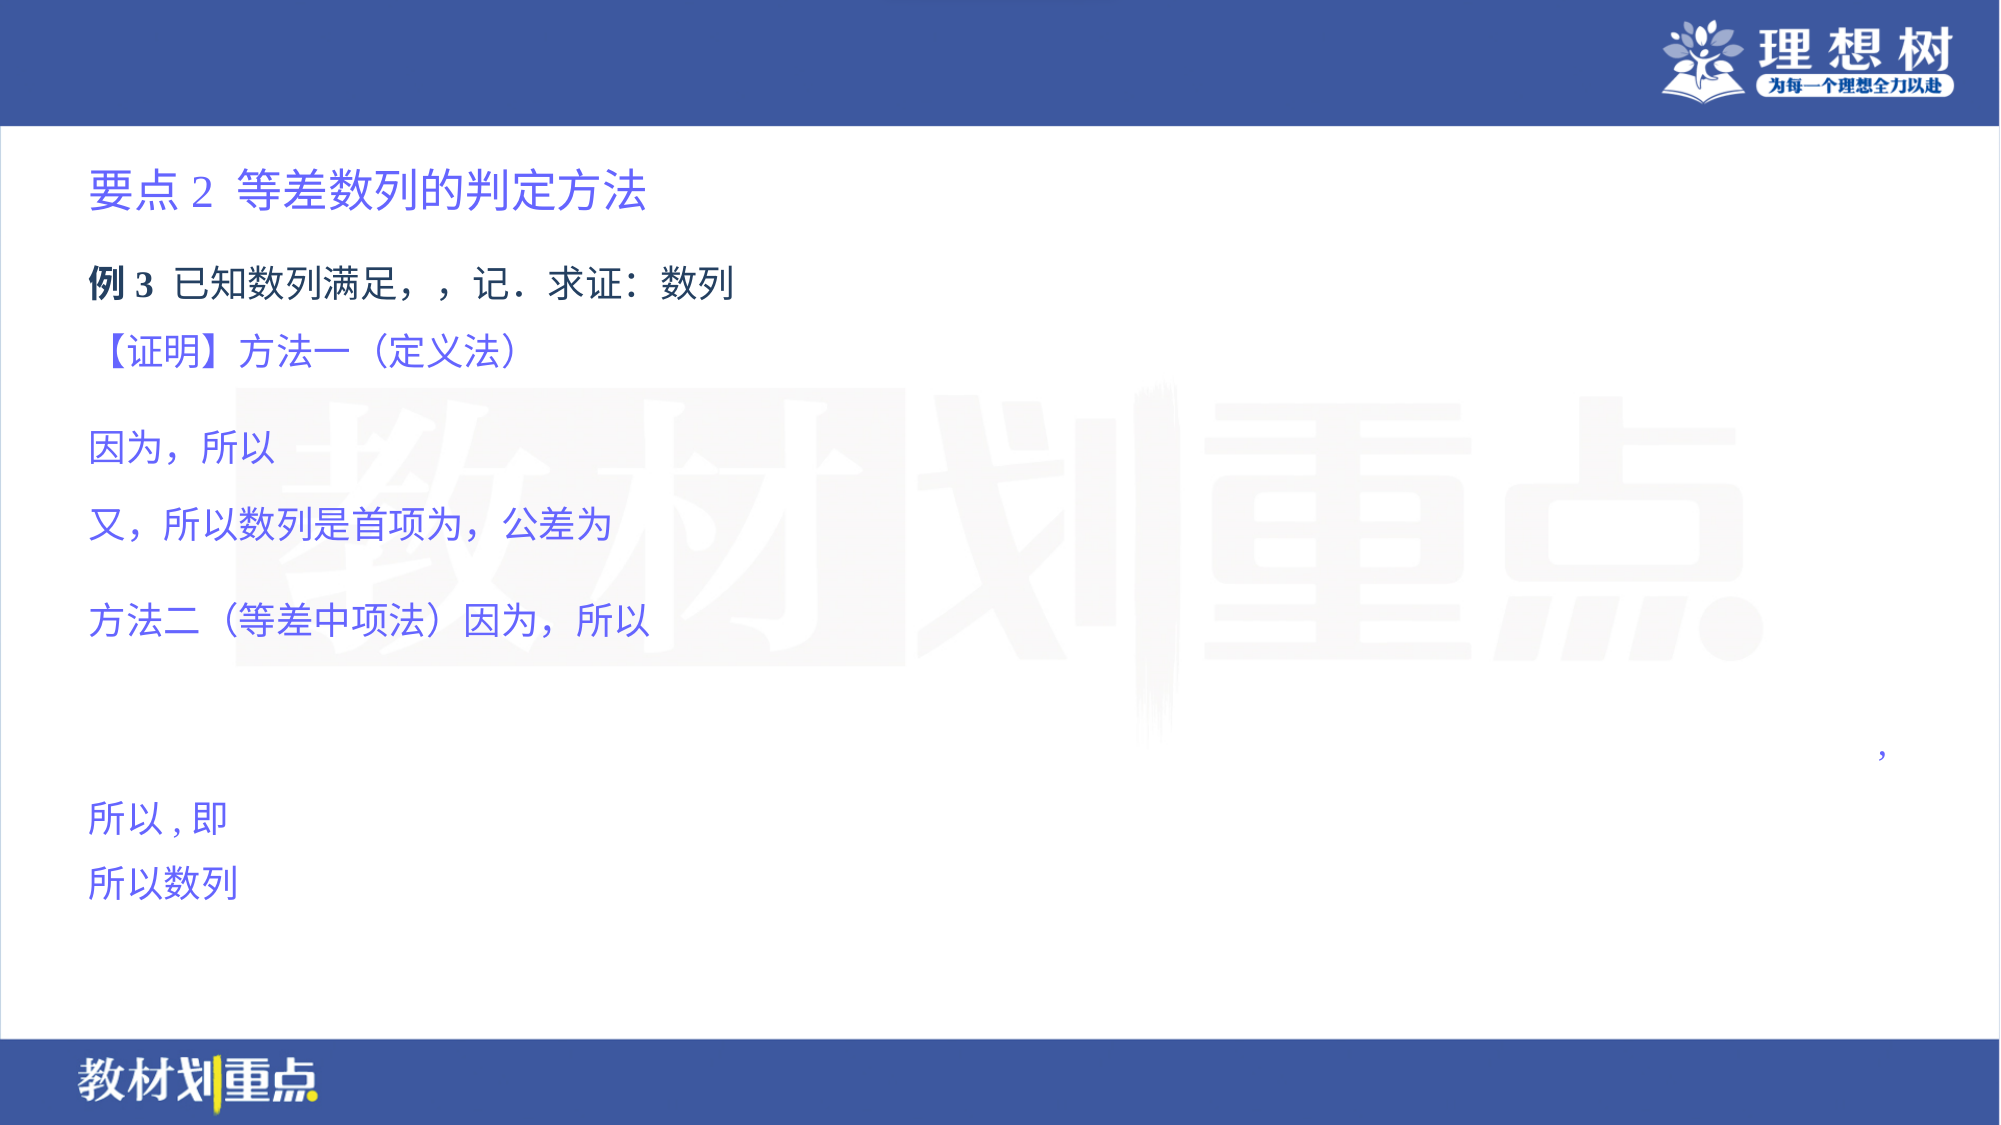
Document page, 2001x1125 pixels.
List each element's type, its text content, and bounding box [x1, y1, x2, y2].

text_box 要点2 等差数列的判定方法 [88, 135, 1911, 276]
picture [0, 0, 2000, 1125]
